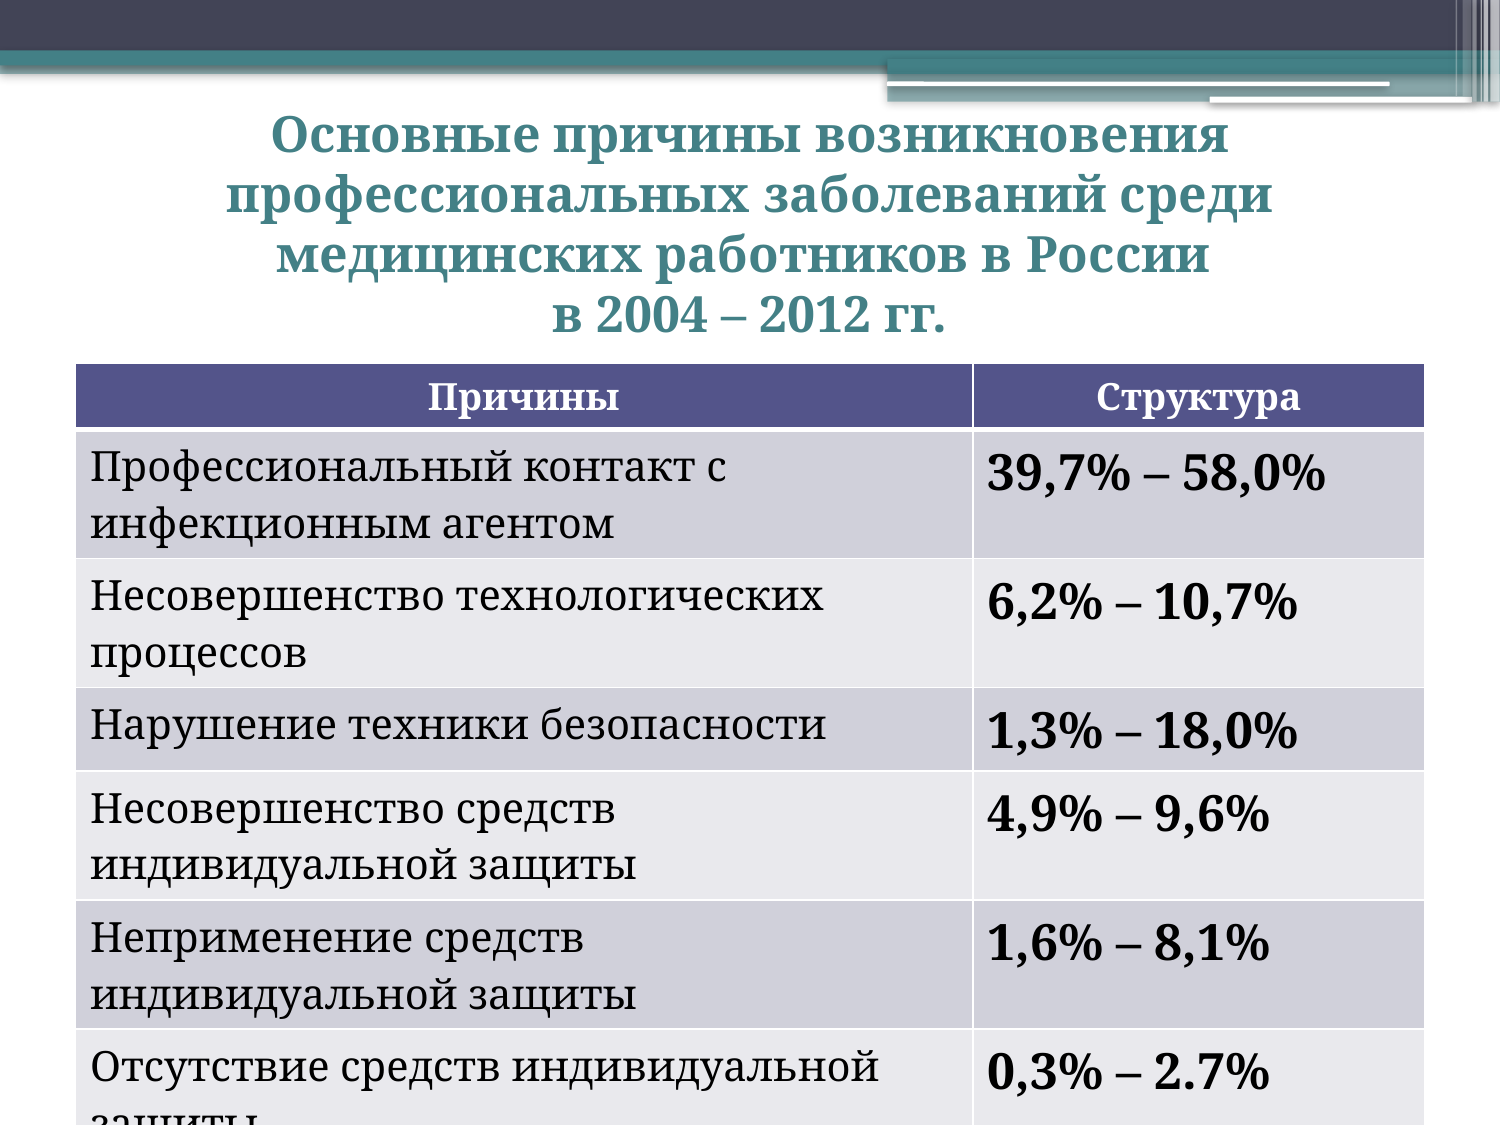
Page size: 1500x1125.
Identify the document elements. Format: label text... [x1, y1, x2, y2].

table_header Структура [974, 364, 1424, 427]
table_cell 39,7% – 58,0% [974, 432, 1424, 558]
table_cell 1,6% – 8,1% [974, 901, 1424, 1028]
table_cell 1,3% – 18,0% [974, 688, 1424, 770]
table_cell Нарушение техники безопасности [76, 688, 972, 770]
table_cell 0,3% – 2.7% [974, 1030, 1424, 1125]
table_cell 4,9% – 9,6% [974, 772, 1424, 899]
table_cell Несовершенство технологических процессов [76, 559, 972, 687]
table_cell Профессиональный контакт с инфекционным агентом [76, 432, 972, 558]
table_cell 6,2% – 10,7% [974, 559, 1424, 687]
table_cell Неприменение средств индивидуальной защиты [76, 901, 972, 1028]
table_cell Отсутствие средств индивидуальной защиты [76, 1030, 972, 1125]
table_header Причины [76, 364, 972, 427]
table_cell Несовершенство средств индивидуальной защиты [76, 772, 972, 899]
title Основные причины возникновения профессиональных заболеваний среди медицинских работников в России в 2004 – 2012 гг. [75, 128, 1425, 317]
